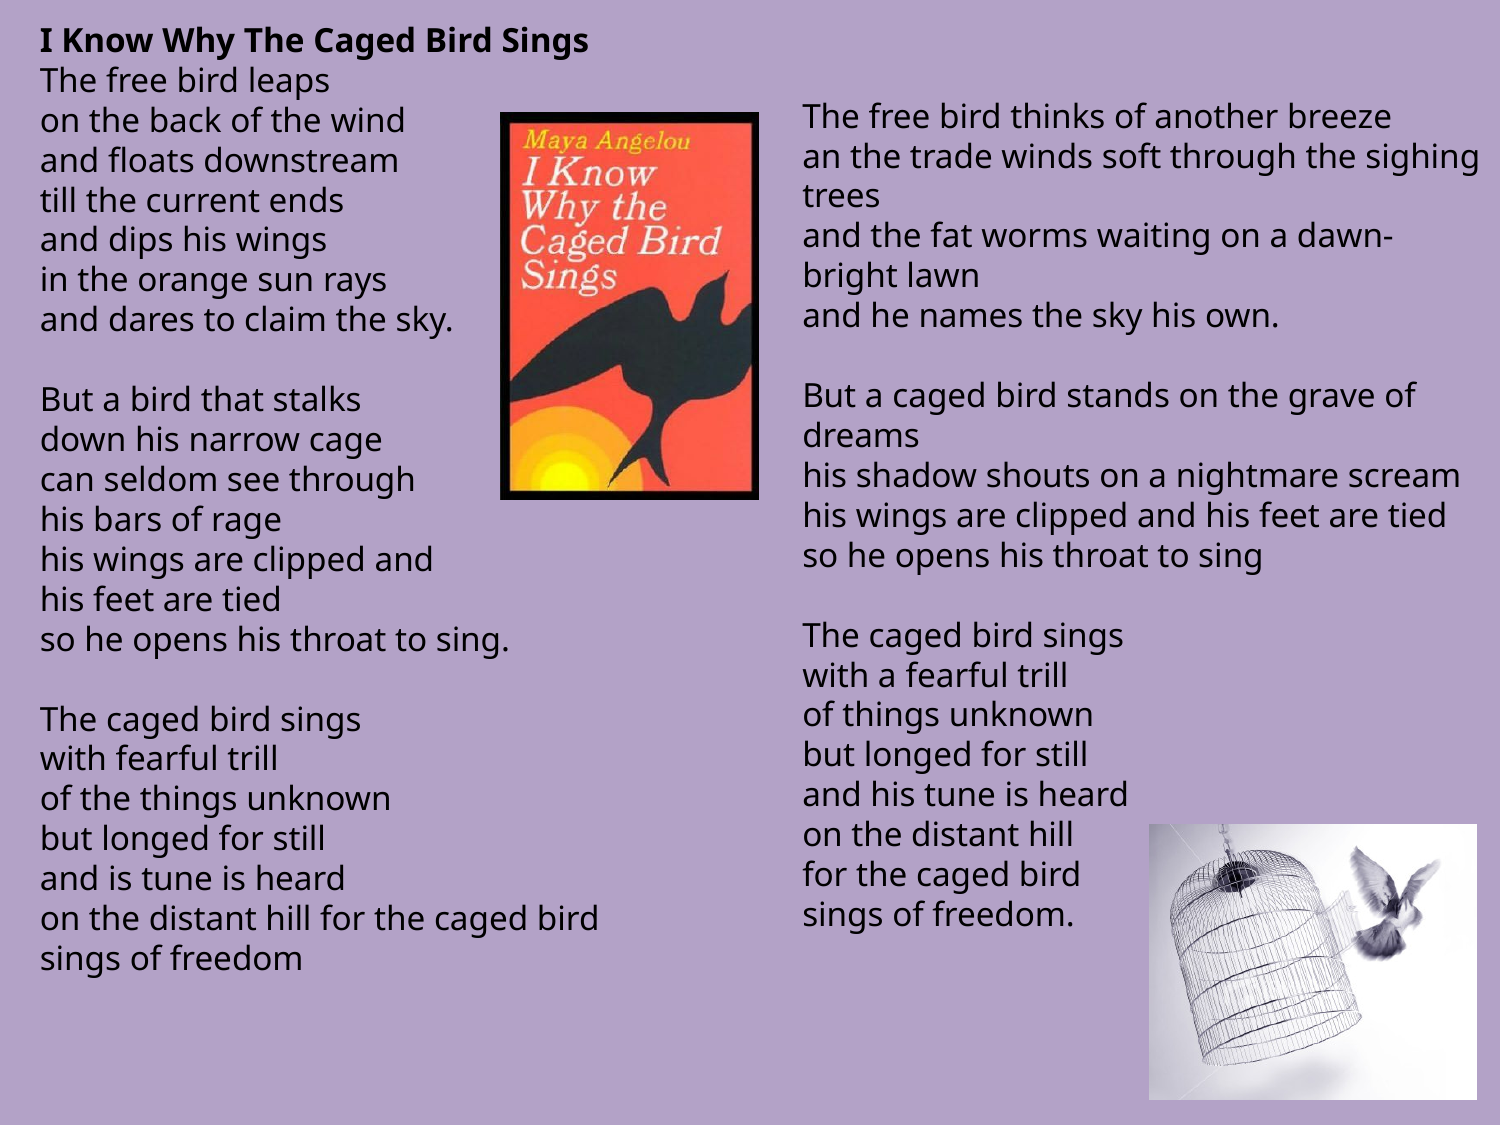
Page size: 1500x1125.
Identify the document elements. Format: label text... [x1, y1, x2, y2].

picture [499, 112, 760, 501]
text_box The free bird thinks of another breeze an the trade winds soft through the sighing trees and the fat worms waiting on a dawn-bright lawn and he names the sky his own. But a caged bird stands on the grave of dreams his shadow shouts on a nightmare scream his wings are clipped and his feet are tied so he opens his throat to sing The caged bird sings with a fearful trill of things unknown but longed for still and his tune is heard on the distant hill for the caged bird sings of freedom. [787, 87, 1500, 941]
picture [1149, 824, 1477, 1101]
text_box I Know Why The Caged Bird Sings The free bird leaps on the back of the wind and floats downstream till the current ends and dips his wings in the orange sun rays and dares to claim the sky. But a bird that stalks down his narrow cage can seldom see through his bars of rage his wings are clipped and his feet are tied so he opens his throat to sing. The caged bird sings with fearful trill of the things unknown but longed for still and is tune is heard on the distant hill for the caged bird sings of freedom [24, 11, 650, 1075]
